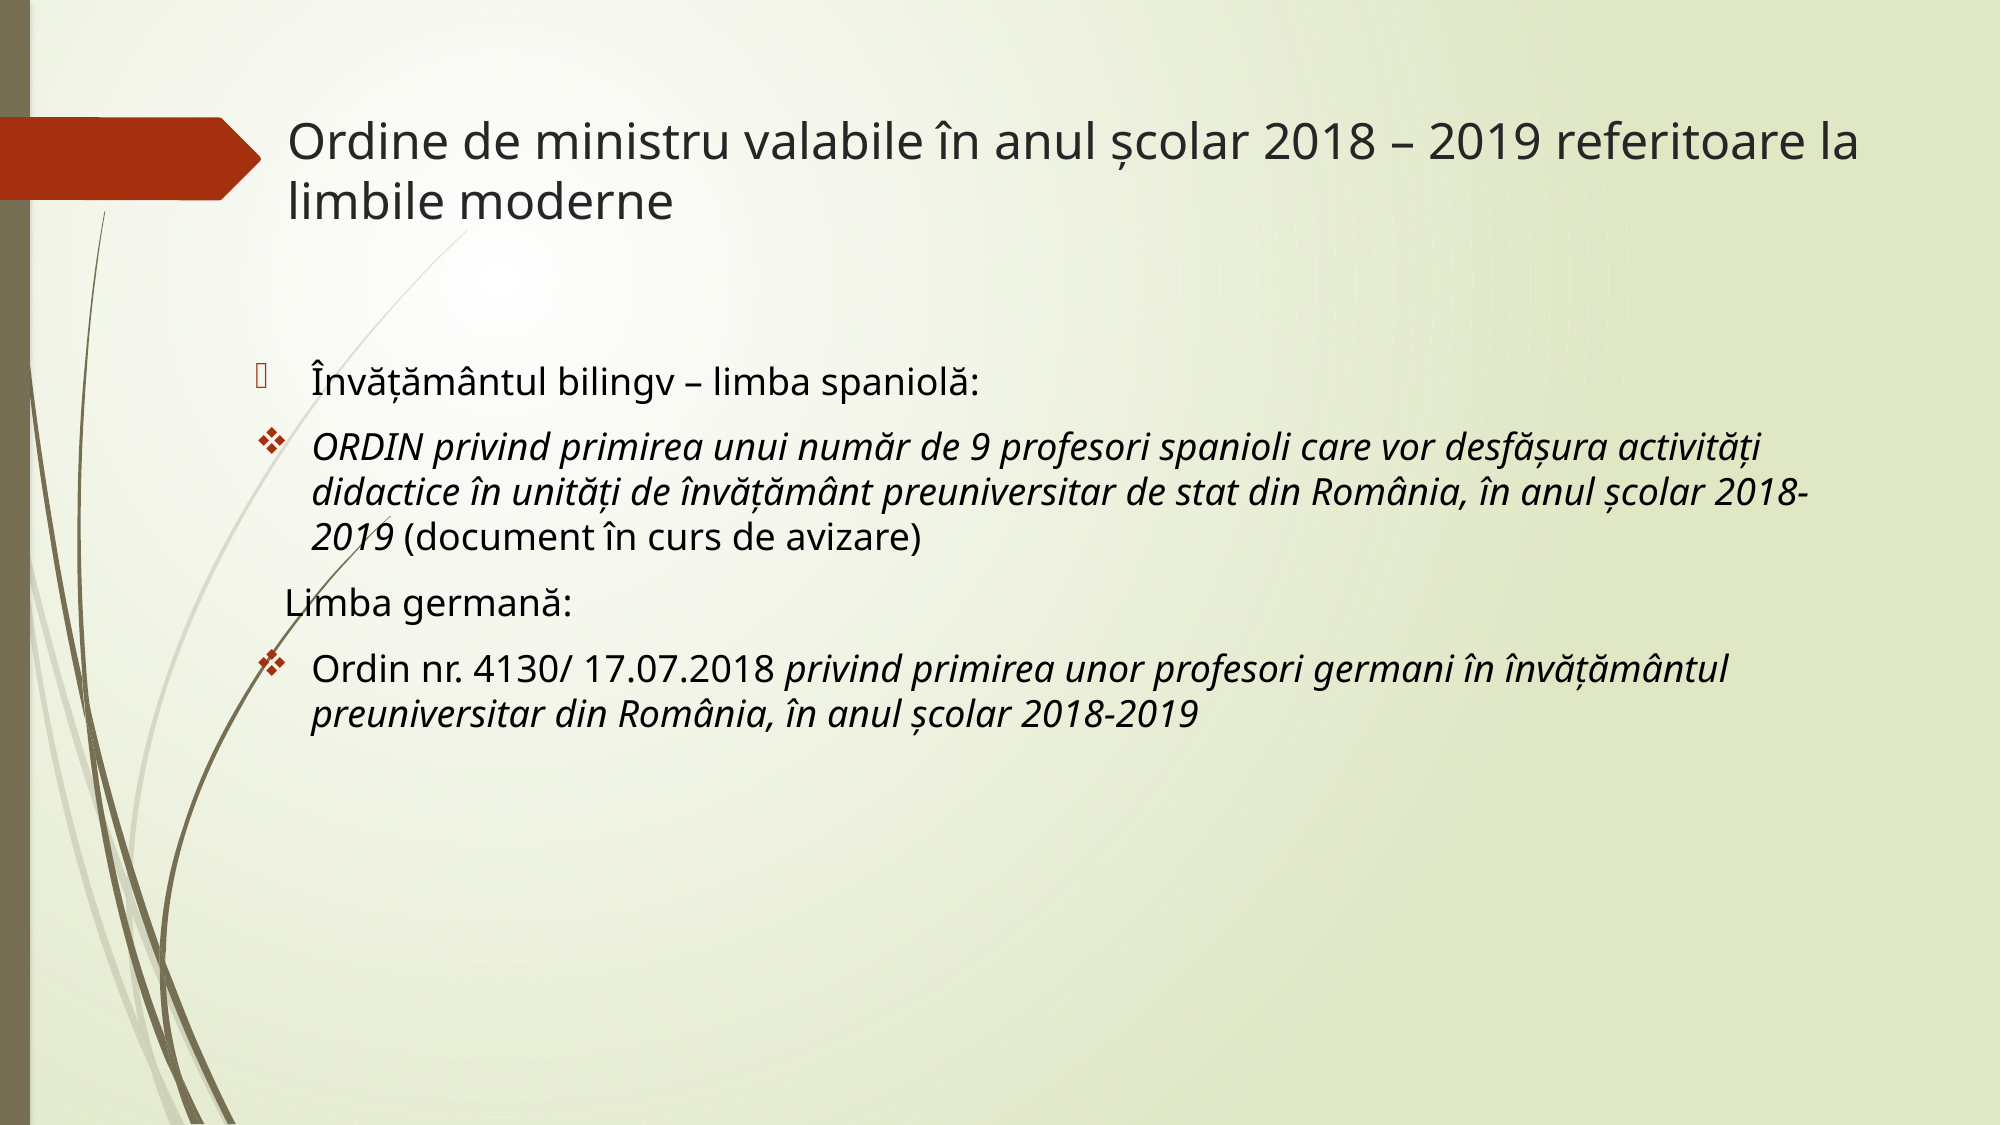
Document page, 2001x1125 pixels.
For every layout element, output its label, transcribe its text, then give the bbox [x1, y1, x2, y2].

list Învățământul bilingv – limba spaniolă: ORDIN privind primirea unui număr de 9 profesori spanioli care vor desfășura activități didactice în unități de învățământ preuniversitar de stat din România, în anul școlar 2018-2019 (document în curs de avizare) Limba germană: Ordin nr. 4130/ 17.07.2018 privind primirea unor profesori germani în învățământul preuniversitar din România, în anul școlar 2018-2019 [240, 350, 1888, 970]
title Ordine de ministru valabile în anul şcolar 2018 – 2019 referitoare la limbile moderne [272, 102, 1888, 316]
